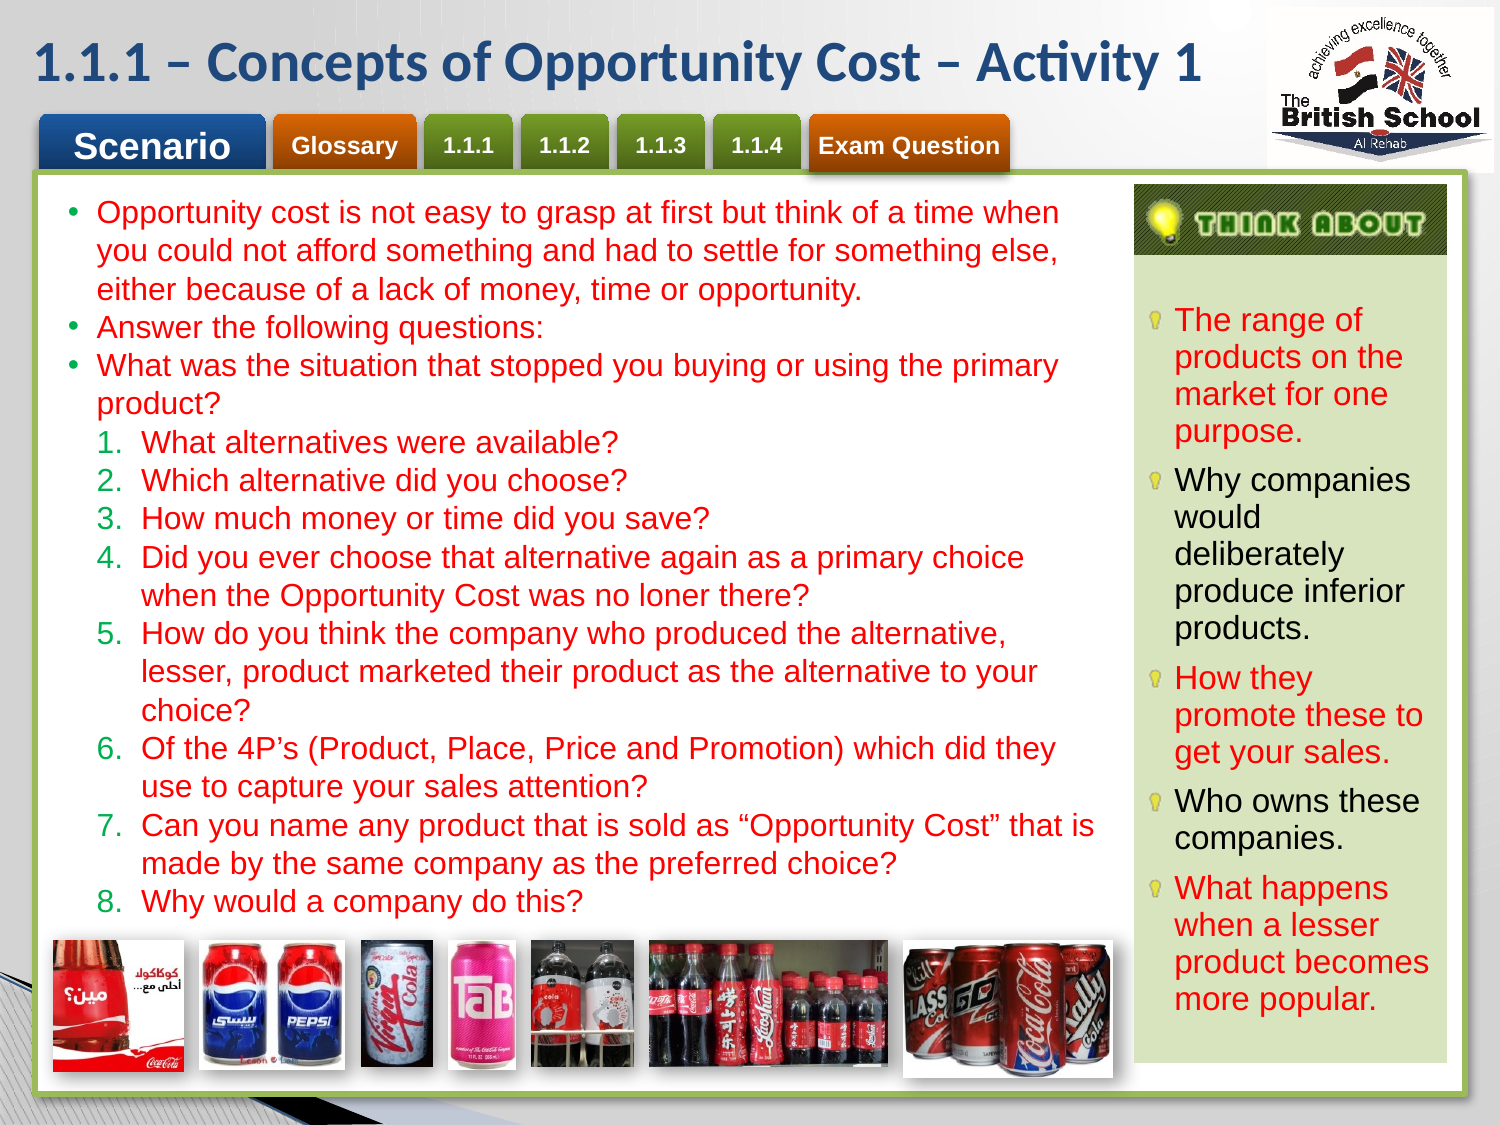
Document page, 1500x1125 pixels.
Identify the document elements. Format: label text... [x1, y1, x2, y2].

picture [530, 940, 634, 1067]
title 1.1.1 – Concepts of Opportunity Cost – Activity 1 [17, 7, 1235, 110]
picture [360, 940, 433, 1067]
picture [649, 940, 888, 1067]
picture [1145, 468, 1165, 492]
picture [52, 940, 185, 1072]
picture [1145, 195, 1430, 252]
picture [1145, 307, 1165, 332]
table_header [1134, 184, 1447, 255]
picture [281, 1114, 303, 1125]
text_box Opportunity cost is not easy to grasp at first but think of a time when you could not afford something and had to settle for something else, either because of a lack of money, time or opportunity. Answer the following questions: What was the situation that stopped you buying or using the primary product? What alternatives were available? Which alternative did you choose? How much money or time did you save? Did you ever choose that alternative again as a primary choice when the Opportunity Cost was no loner there? How do you think the company who produced the alternative, lesser, product marketed their product as the alternative to your choice? Of the 4P’s (Product, Place, Price and Promotion) which did they use to capture your sales attention? Can you name any product that is sold as “Opportunity Cost” that is made by the same company as the preferred choice? Why would a company do this? [53, 184, 1111, 927]
table_cell The range of products on the market for one purpose. Why companies would deliberately produce inferior products. How they promote these to get your sales. Who owns these companies. What happens when a lesser product becomes more popular. [1134, 255, 1447, 1063]
picture [1145, 876, 1165, 900]
picture [903, 940, 1113, 1078]
picture [1145, 789, 1165, 814]
picture [447, 940, 516, 1071]
picture [1267, 7, 1495, 173]
picture [1145, 666, 1165, 690]
picture [199, 940, 346, 1070]
